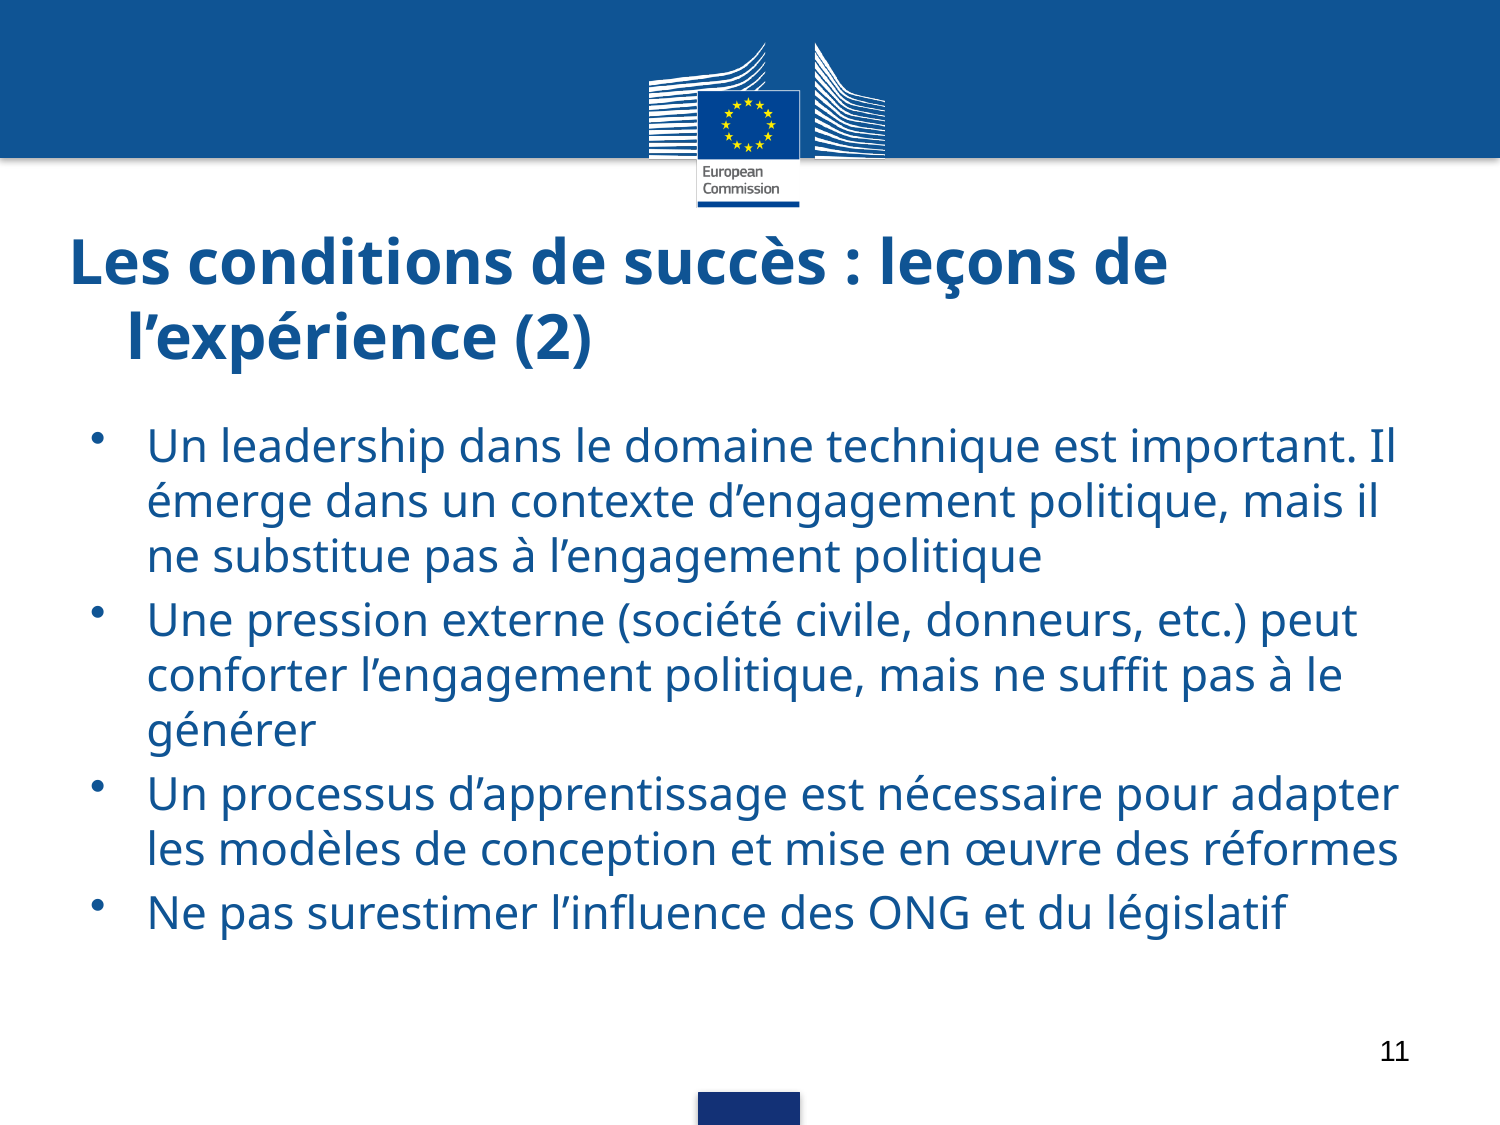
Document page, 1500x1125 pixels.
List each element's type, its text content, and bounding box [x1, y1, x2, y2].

slide_number 11 [1074, 1024, 1426, 1103]
picture [649, 42, 885, 208]
title Les conditions de succès : leçons de l’expérience (2) [53, 219, 1451, 374]
list Un leadership dans le domaine technique est important. Il émerge dans un contexte d’engagement politique, mais il ne substitue pas à l’engagement politique Une pression externe (société civile, donneurs, etc.) peut conforter l’engagement politique, mais ne suffit pas à le générer Un processus d’apprentissage est nécessaire pour adapter les modèles de conception et mise en œuvre des réformes Ne pas surestimer l’influence des ONG et du législatif [75, 408, 1425, 988]
